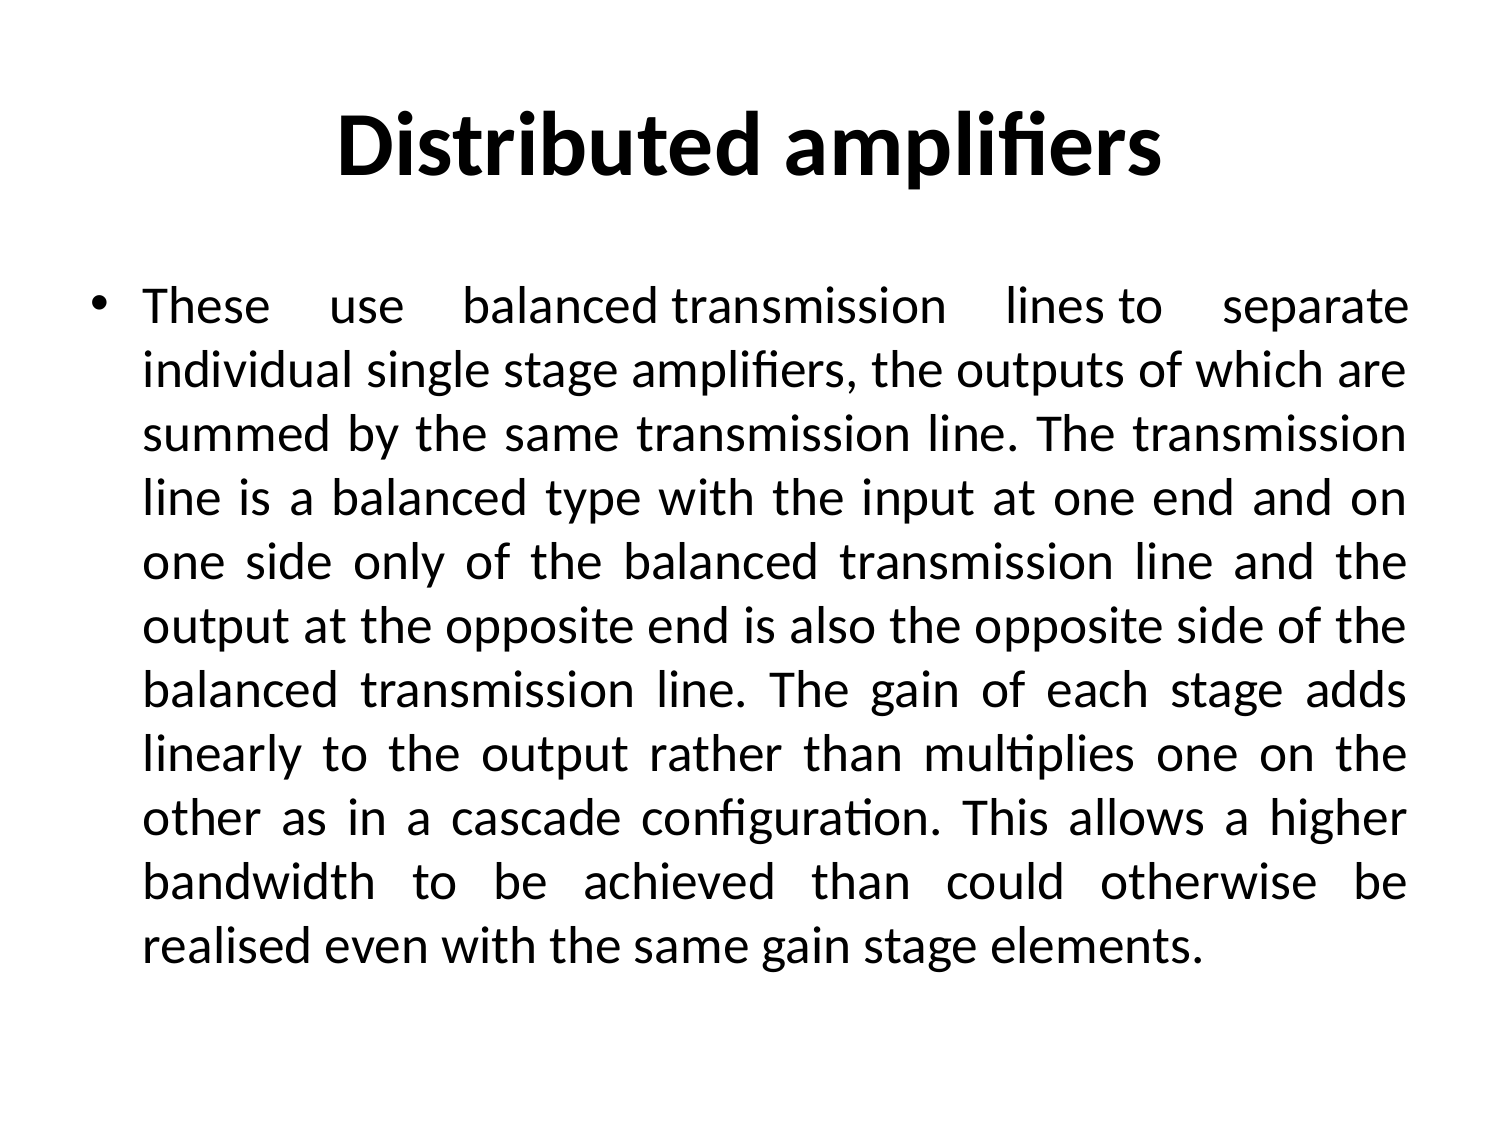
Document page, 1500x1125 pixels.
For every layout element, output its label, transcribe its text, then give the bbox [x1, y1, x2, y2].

title Distributed amplifiers [75, 45, 1425, 233]
list These use balanced transmission lines to separate individual single stage amplifiers, the outputs of which are summed by the same transmission line. The transmission line is a balanced type with the input at one end and on one side only of the balanced transmission line and the output at the opposite end is also the opposite side of the balanced transmission line. The gain of each stage adds linearly to the output rather than multiplies one on the other as in a cascade configuration. This allows a higher bandwidth to be achieved than could otherwise be realised even with the same gain stage elements. [75, 262, 1425, 1005]
